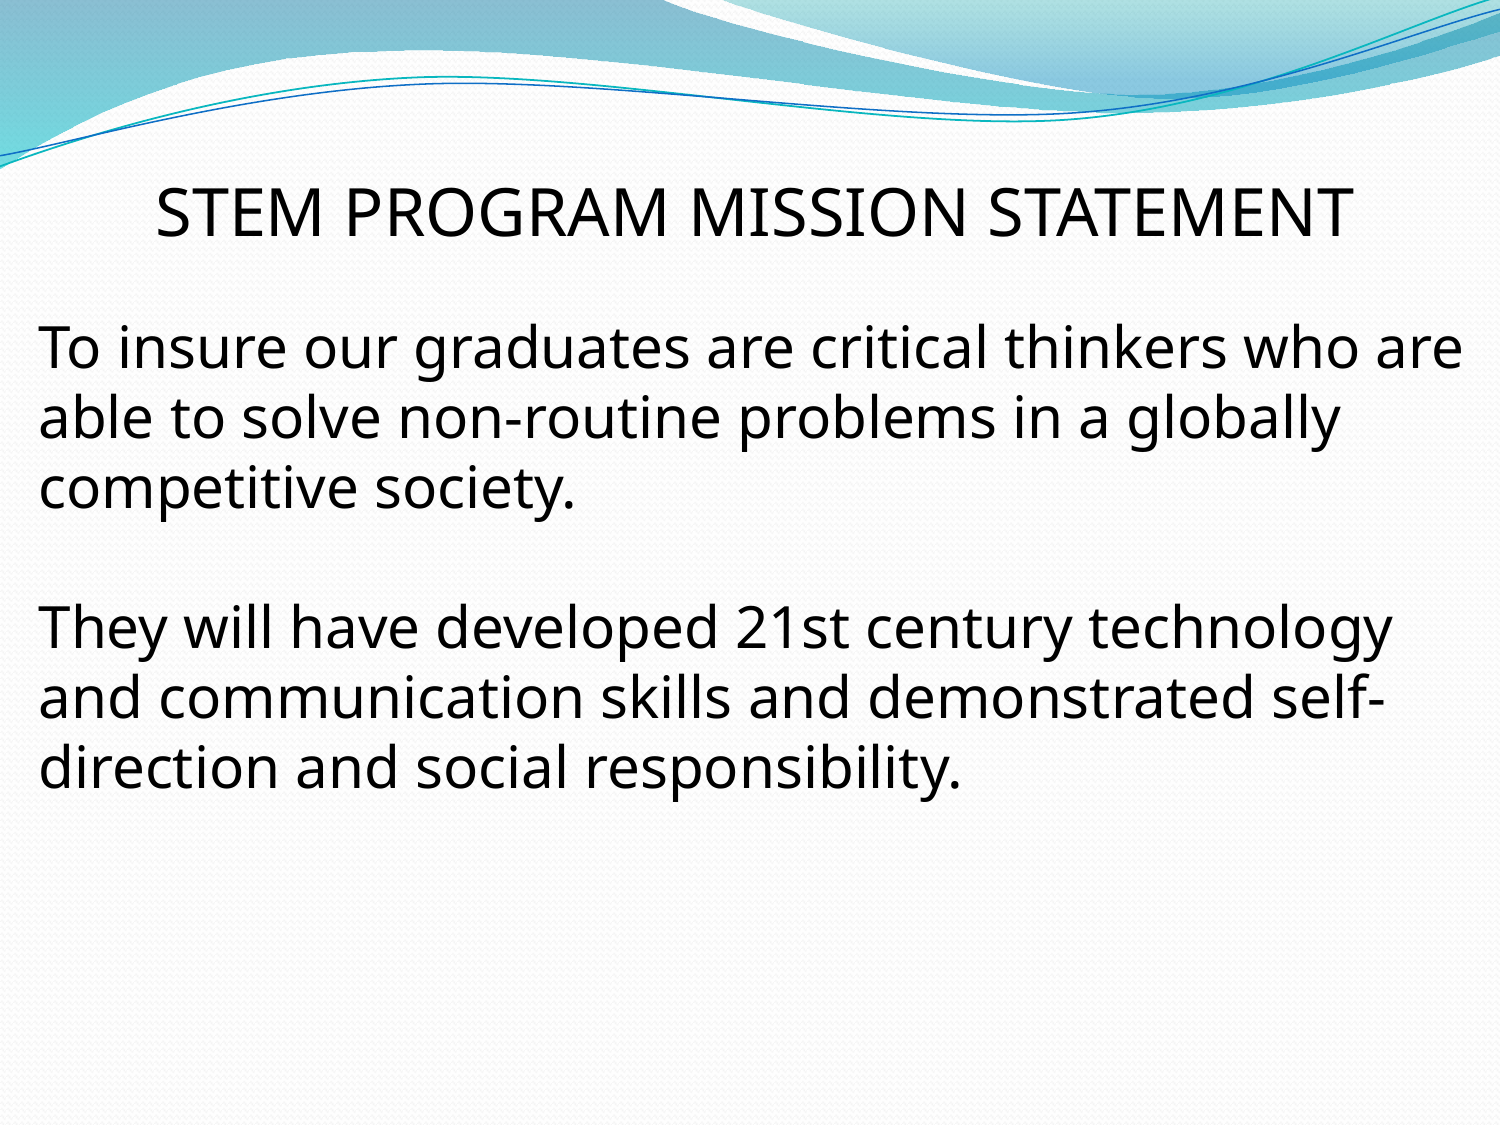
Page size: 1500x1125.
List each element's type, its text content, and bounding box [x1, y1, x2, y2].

text_box STEM PROGRAM MISSION STATEMENT To insure our graduates are critical thinkers who are able to solve non-routine problems in a globally competitive society. They will have developed 21st century technology and communication skills and demonstrated self-direction and social responsibility. [23, 162, 1487, 988]
